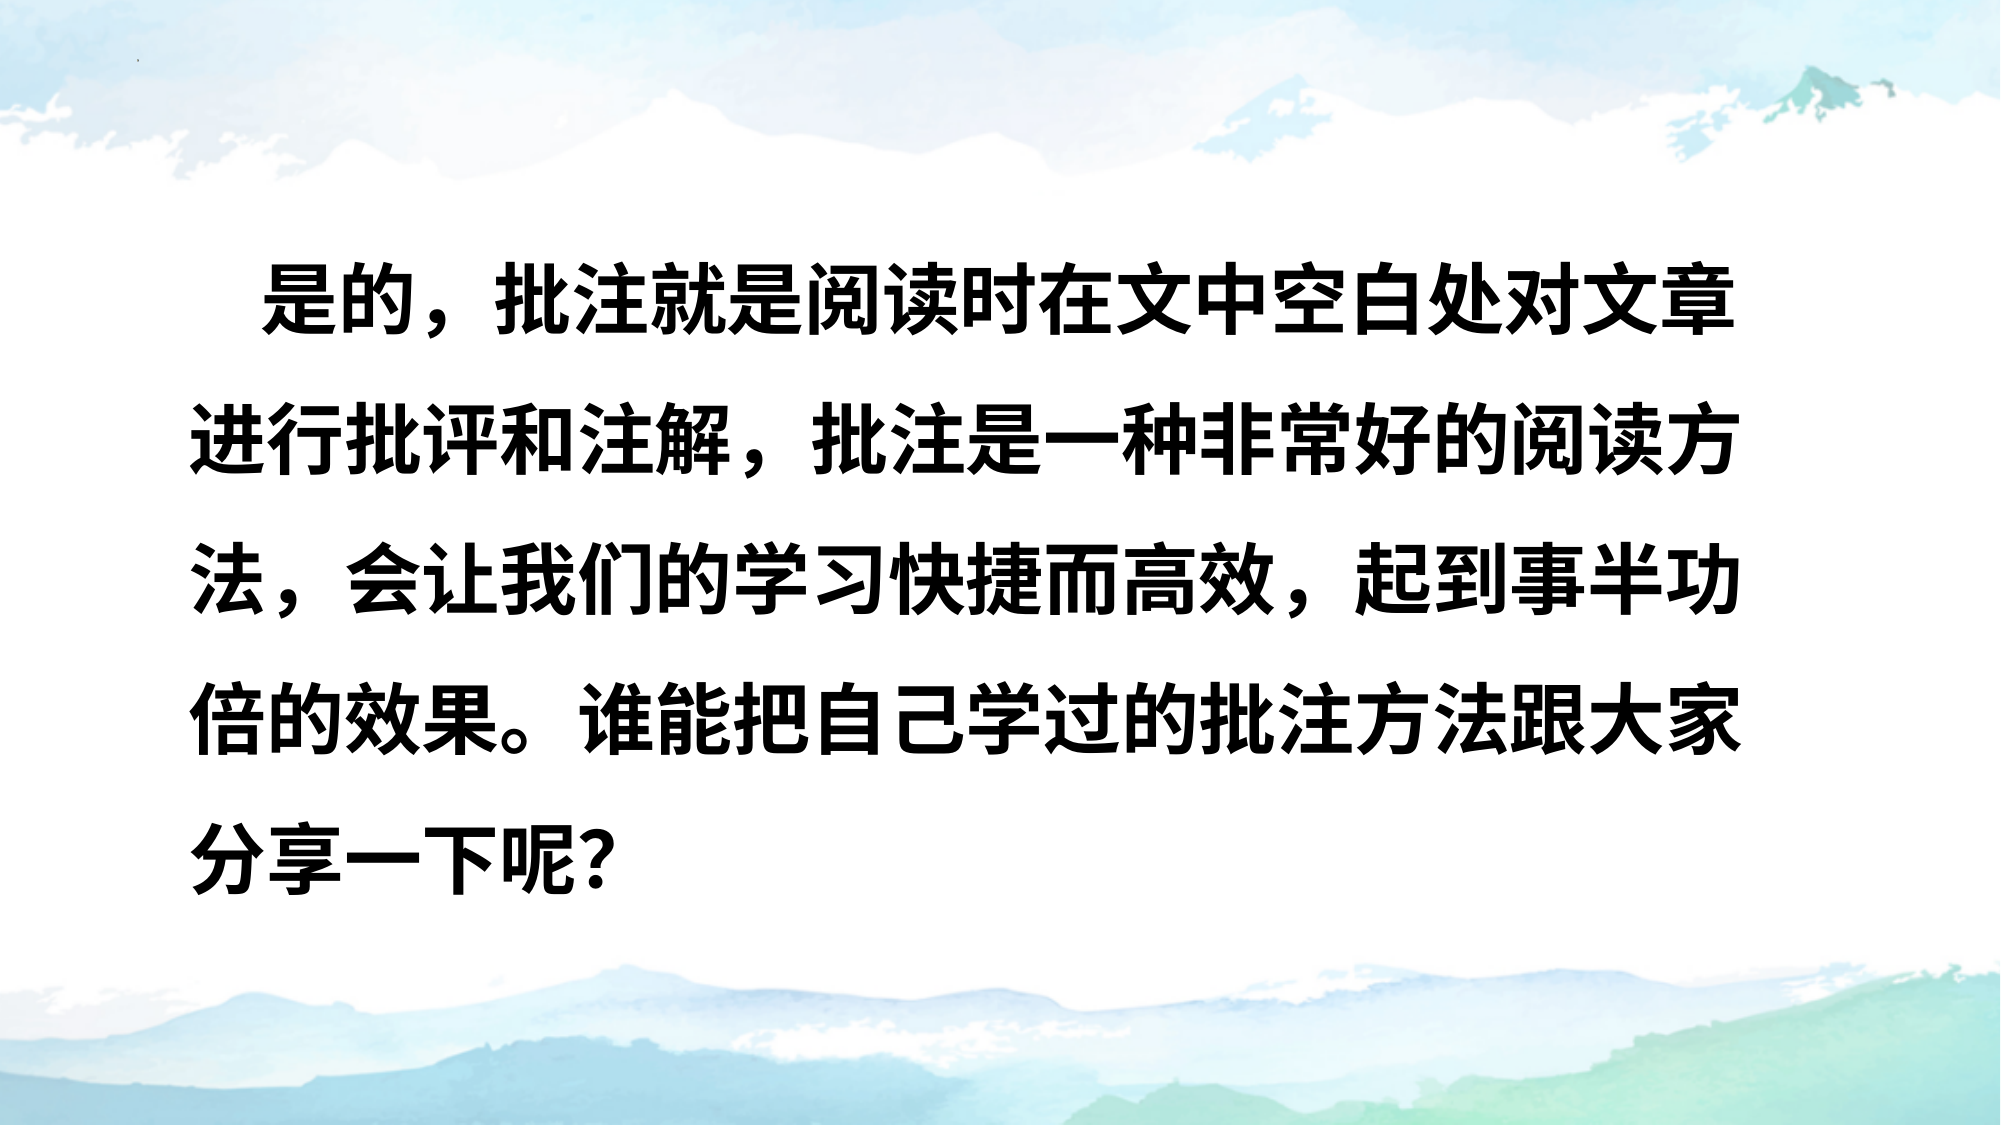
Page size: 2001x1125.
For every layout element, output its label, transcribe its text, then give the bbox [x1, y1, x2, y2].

text_box 是的，批注就是阅读时在文中空白处对文章进行批评和注解，批注是一种非常好的阅读方法，会让我们的学习快捷而高效，起到事半功倍的效果。谁能把自己学过的批注方法跟大家分享一下呢？ [173, 196, 1827, 911]
picture [0, 0, 2001, 1125]
